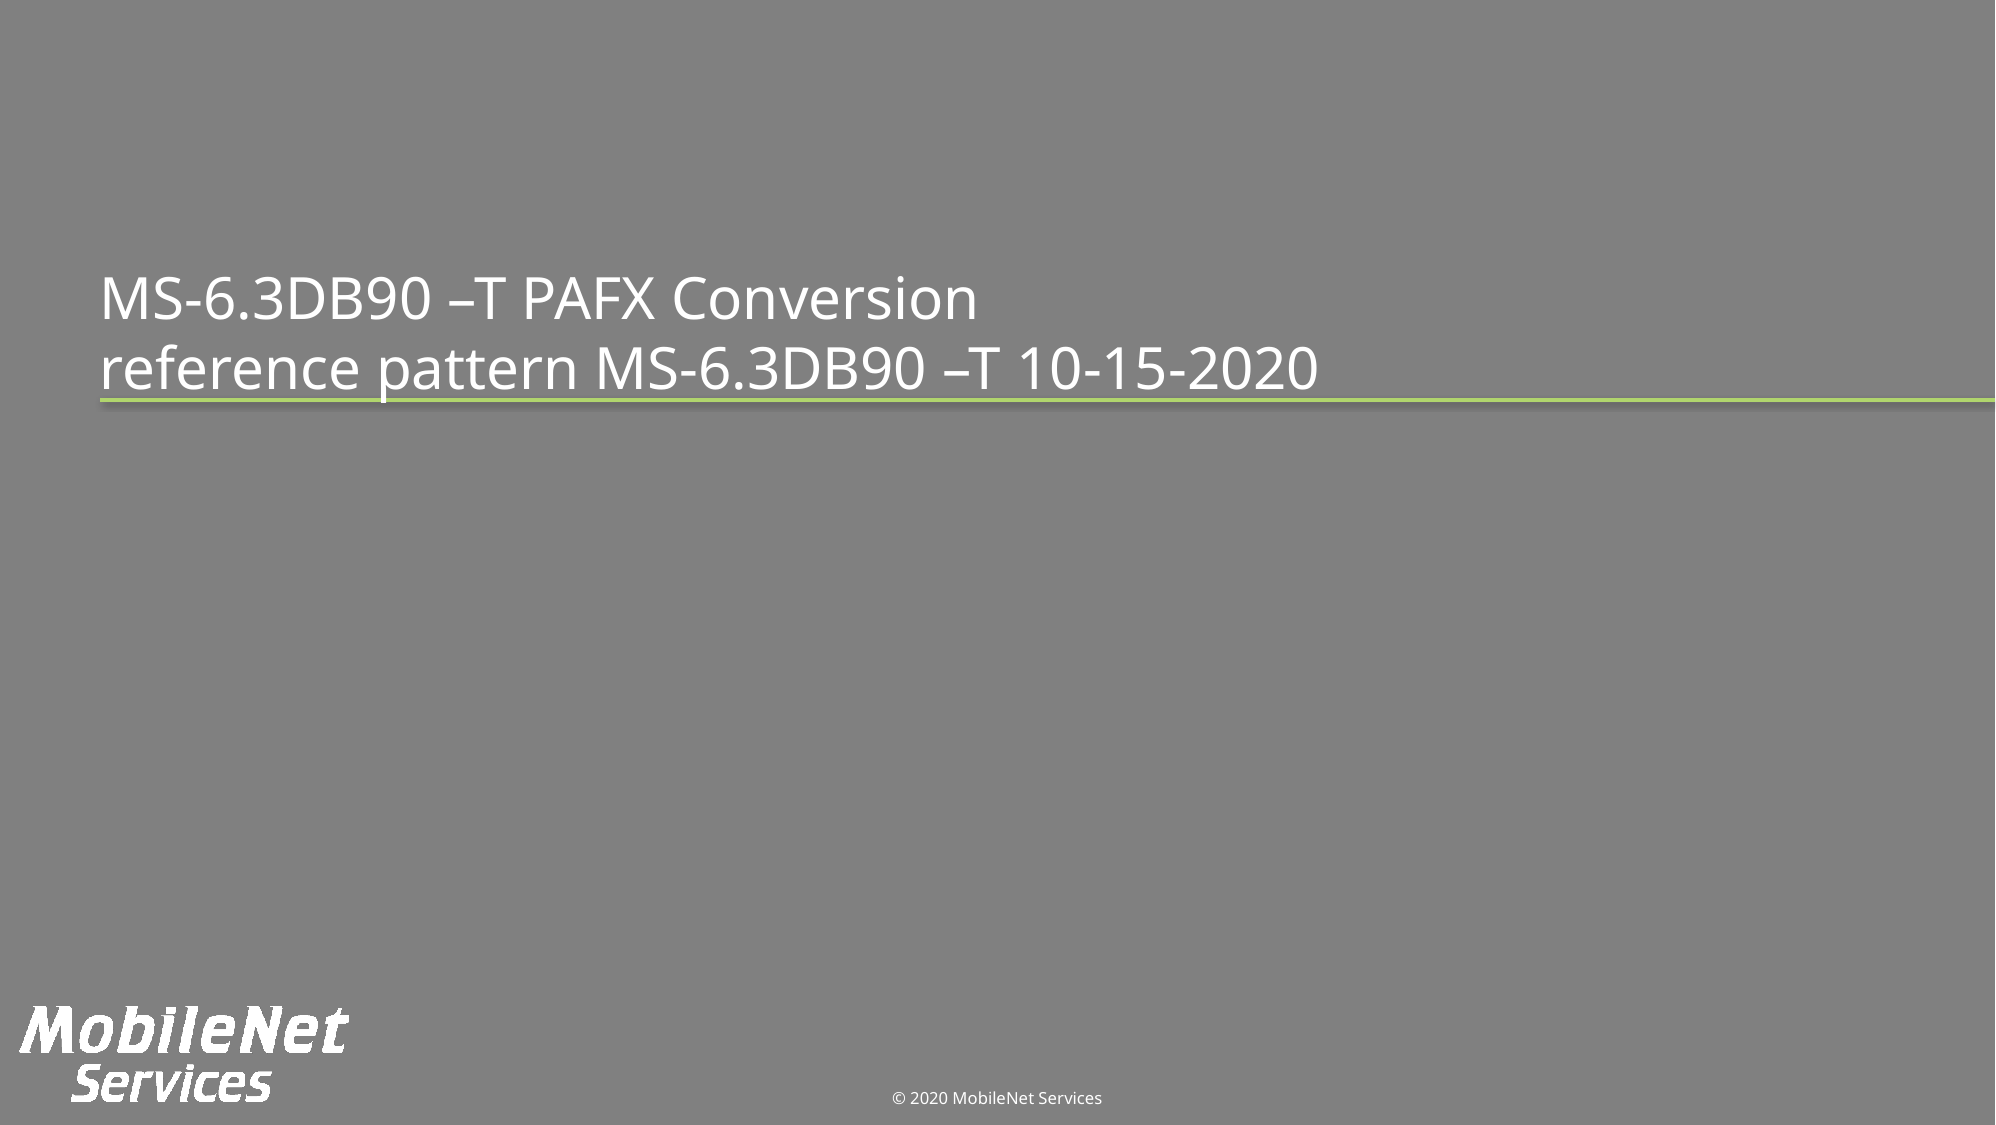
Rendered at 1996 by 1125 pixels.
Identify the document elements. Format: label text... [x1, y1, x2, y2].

picture [6, 990, 360, 1120]
title MS-6.3DB90 –T PAFX Conversion reference pattern MS-6.3DB90 –T 10-15-2020 [85, 237, 1881, 425]
